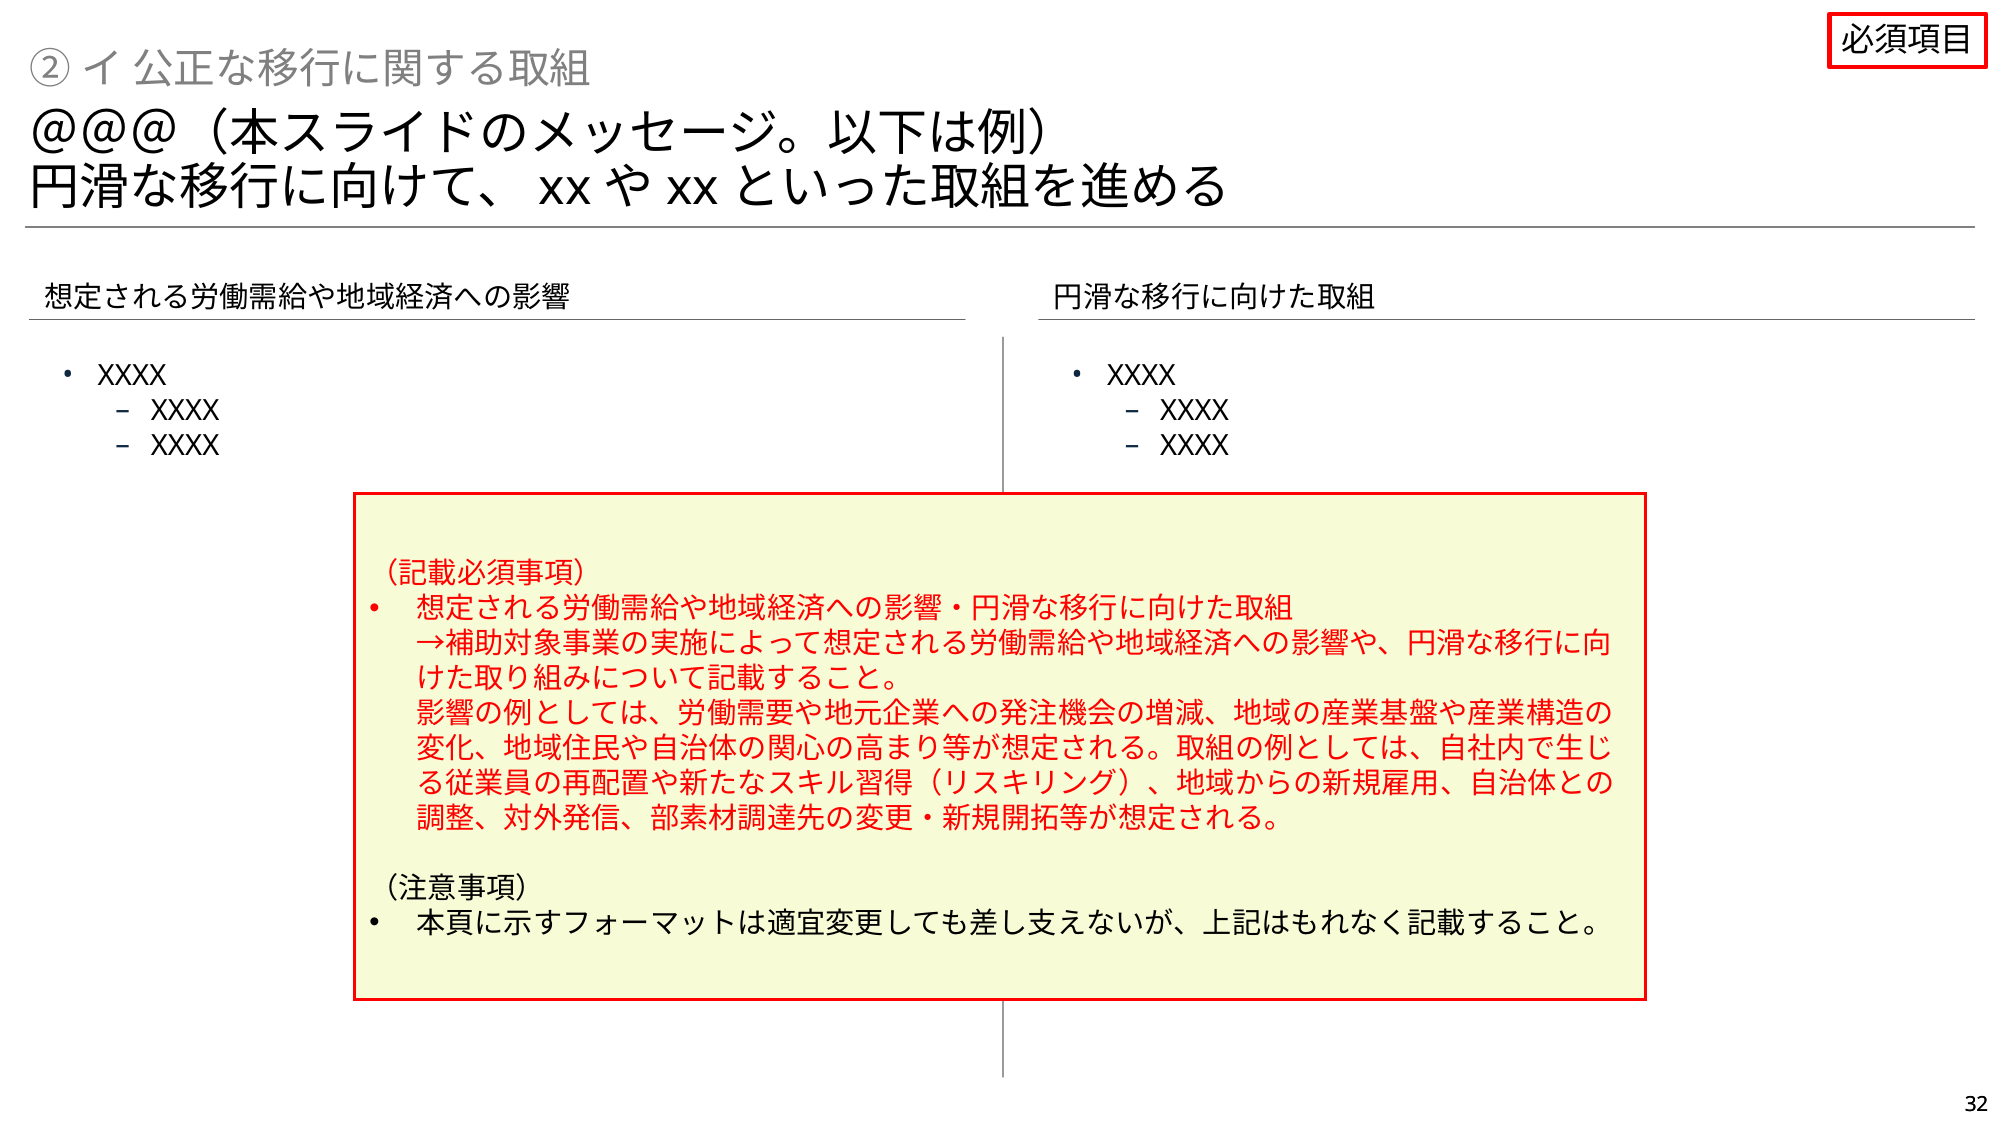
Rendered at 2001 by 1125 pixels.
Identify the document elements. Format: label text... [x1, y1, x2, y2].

text_box 必須項目 [1829, 13, 1986, 68]
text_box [1038, 271, 1975, 320]
text_box XXXX XXXX XXXX [28, 347, 978, 480]
text_box （記載必須事項） 想定される労働需給や地域経済への影響・円滑な移行に向けた取組 →補助対象事業の実施によって想定される労働需給や地域経済への影響や、円滑な移行に向けた取り組みについて記載すること。 影響の例としては、労働需要や地元企業への発注機会の増減、地域の産業基盤や産業構造の変化、地域住民や自治体の関心の高まり等が想定される。取組の例としては、自社内で生じる従業員の再配置や新たなスキル習得（リスキリング）、地域からの新規雇用、自治体との調整、対外発信、部素材調達先の変更・新規開拓等が想定される。 （注意事項） 本頁に示すフォーマットは適宜変更しても差し支えないが、上記はもれなく記載すること。 [1022, 492, 1647, 1001]
text_box ＠＠＠（本スライドのメッセージ。以下は例） 円滑な移行に向けて、xxやxxといった取組を進める [29, 107, 1875, 216]
text_box XXXX XXXX XXXX [1037, 347, 1976, 480]
text_box ②イ 公正な移行に関する取組 [29, 47, 1802, 94]
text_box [984, 336, 1022, 1078]
text_box （記載必須事項） 想定される労働需給や地域経済への影響・円滑な移行に向けた取組 →補助対象事業の実施によって想定される労働需給や地域経済への影響や、円滑な移行に向けた取り組みについて記載すること。 影響の例としては、労働需要や地元企業への発注機会の増減、地域の産業基盤や産業構造の変化、地域住民や自治体の関心の高まり等が想定される。取組の例としては、自社内で生じる従業員の再配置や新たなスキル習得（リスキリング）、地域からの新規雇用、自治体との調整、対外発信、部素材調達先の変更・新規開拓等が想定される。 （注意事項） 本頁に示すフォーマットは適宜変更しても差し支えないが、上記はもれなく記載すること。 [353, 492, 984, 1001]
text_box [28, 271, 966, 320]
